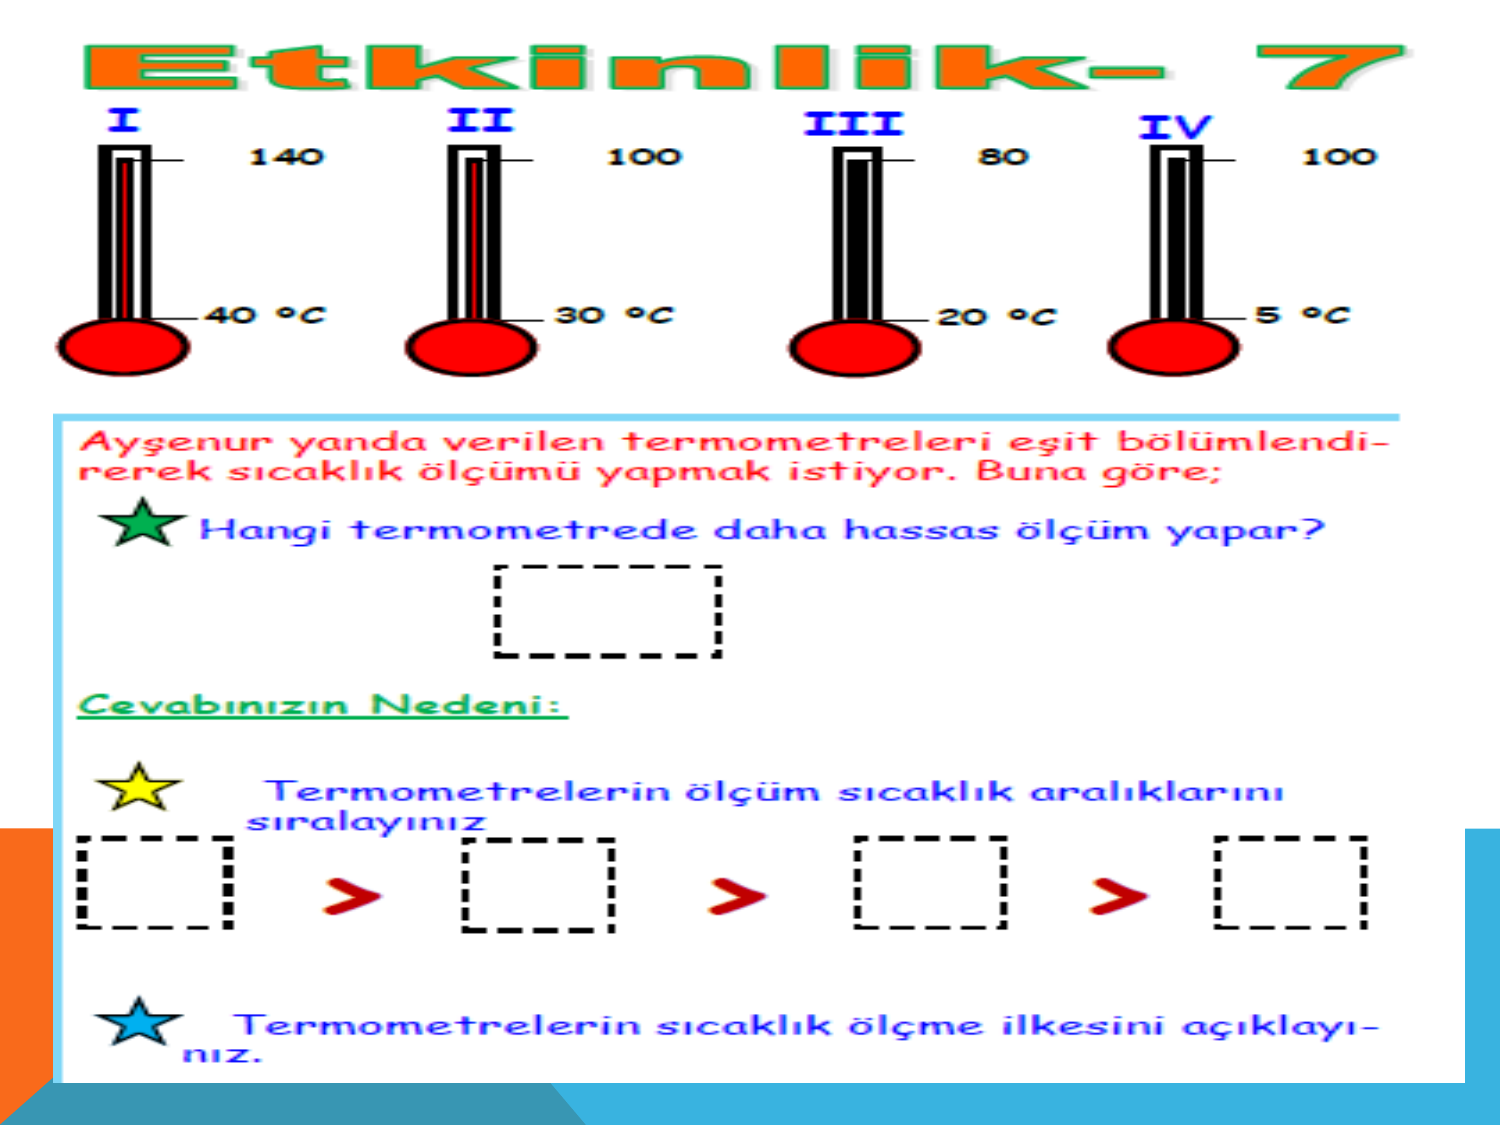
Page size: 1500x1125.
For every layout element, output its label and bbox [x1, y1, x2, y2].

picture [52, 42, 1465, 1083]
